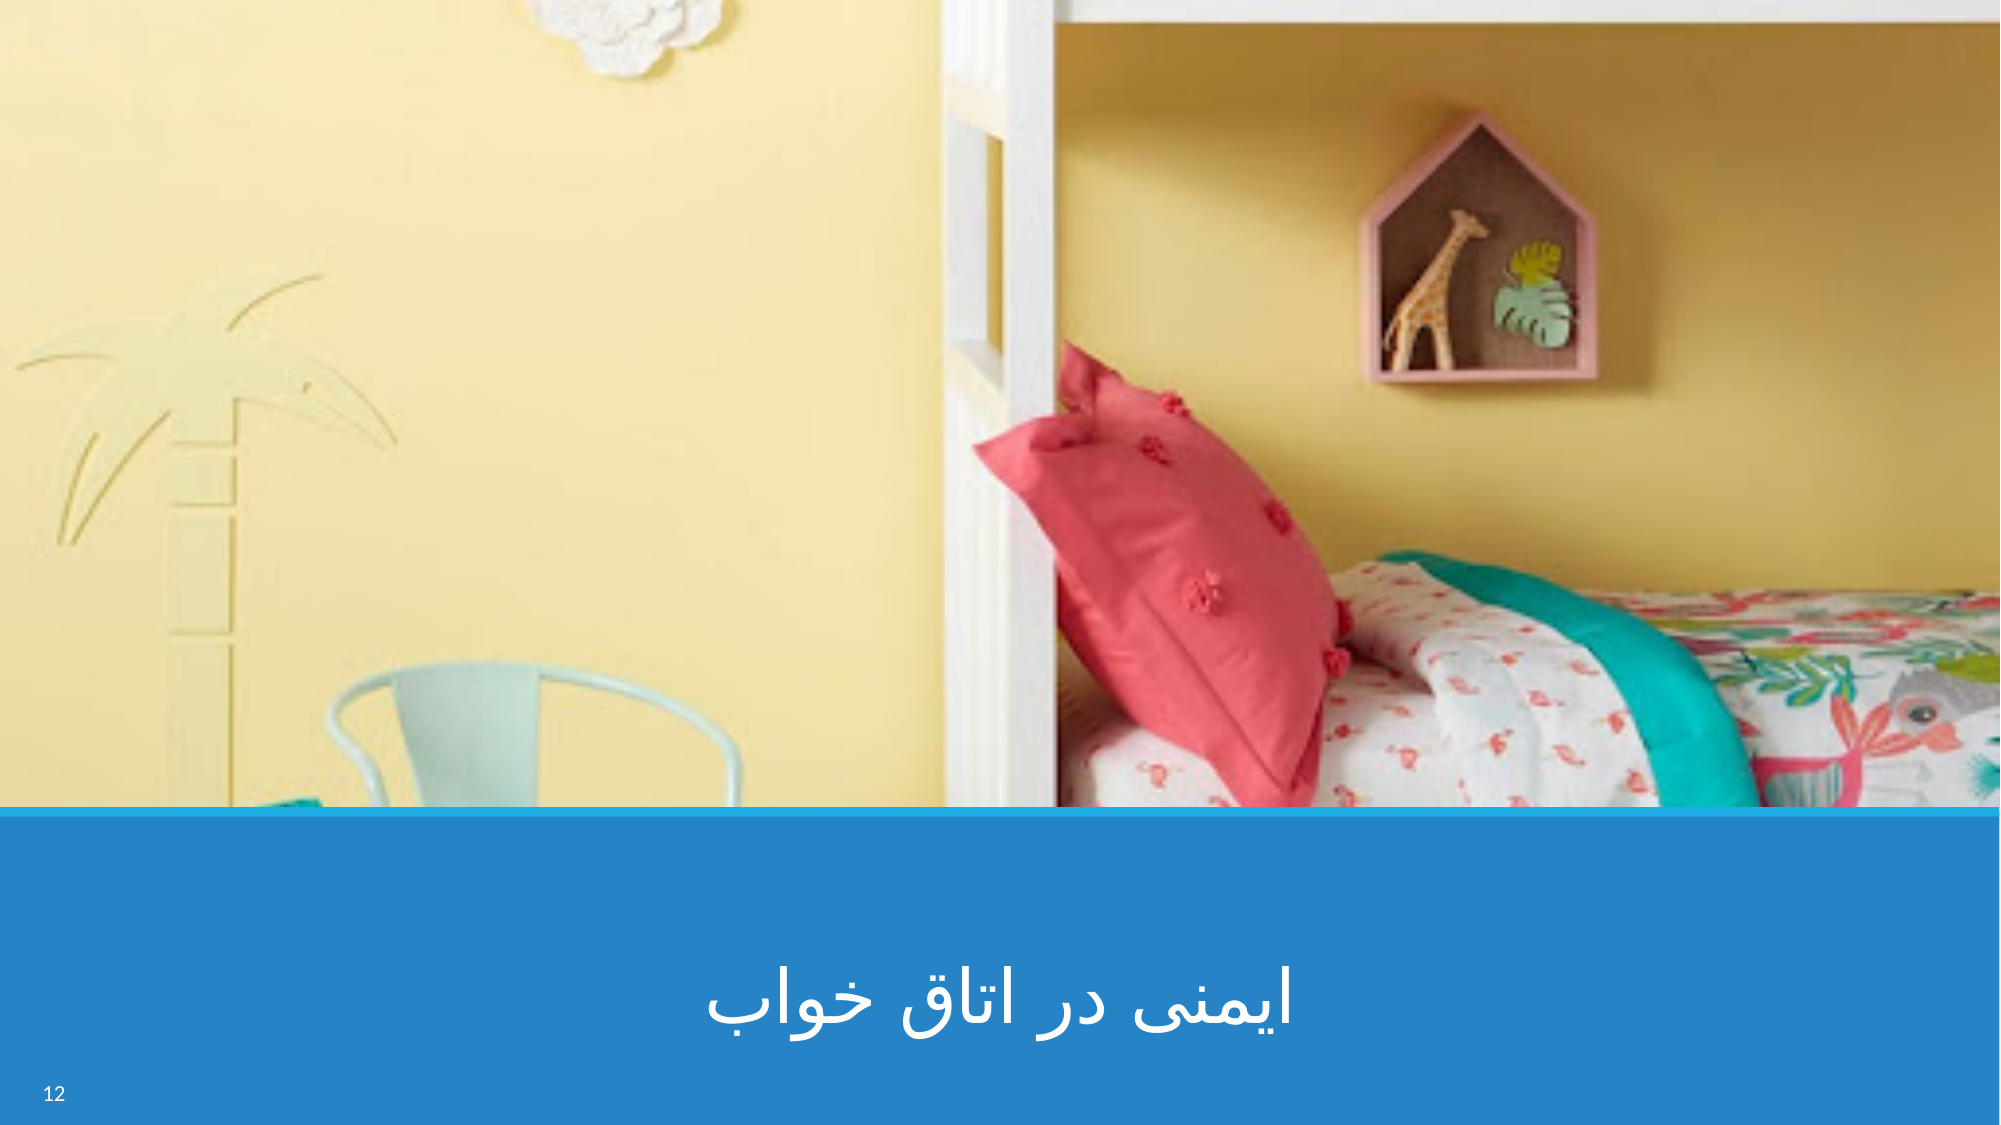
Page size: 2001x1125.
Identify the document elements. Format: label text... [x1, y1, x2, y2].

picture [0, 0, 2000, 807]
slide_number 12 [12, 1059, 81, 1125]
title ایمنی در اتاق خواب [170, 903, 1830, 1039]
